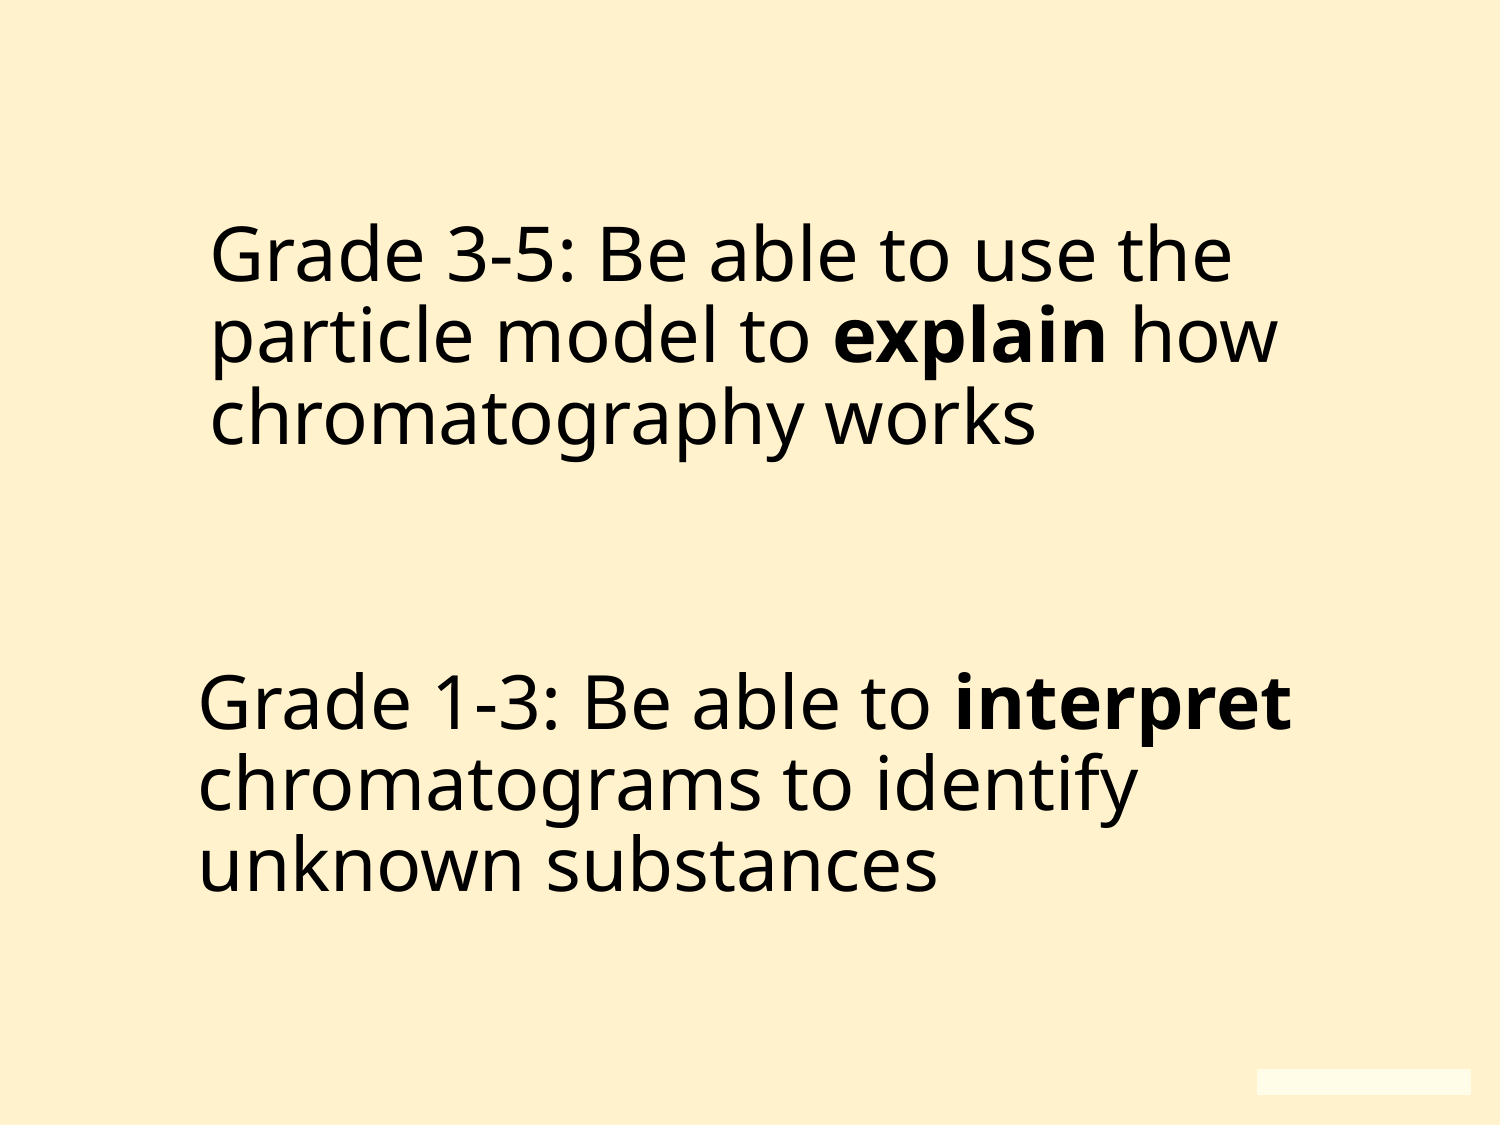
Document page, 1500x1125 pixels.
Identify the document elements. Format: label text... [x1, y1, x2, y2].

text_box [1257, 1069, 1471, 1095]
list Grade 3-5: Be able to use the particle model to explain how chromatography works [194, 208, 1317, 528]
list Grade 1-3: Be able to interpret chromatograms to identify unknown substances [183, 656, 1317, 898]
